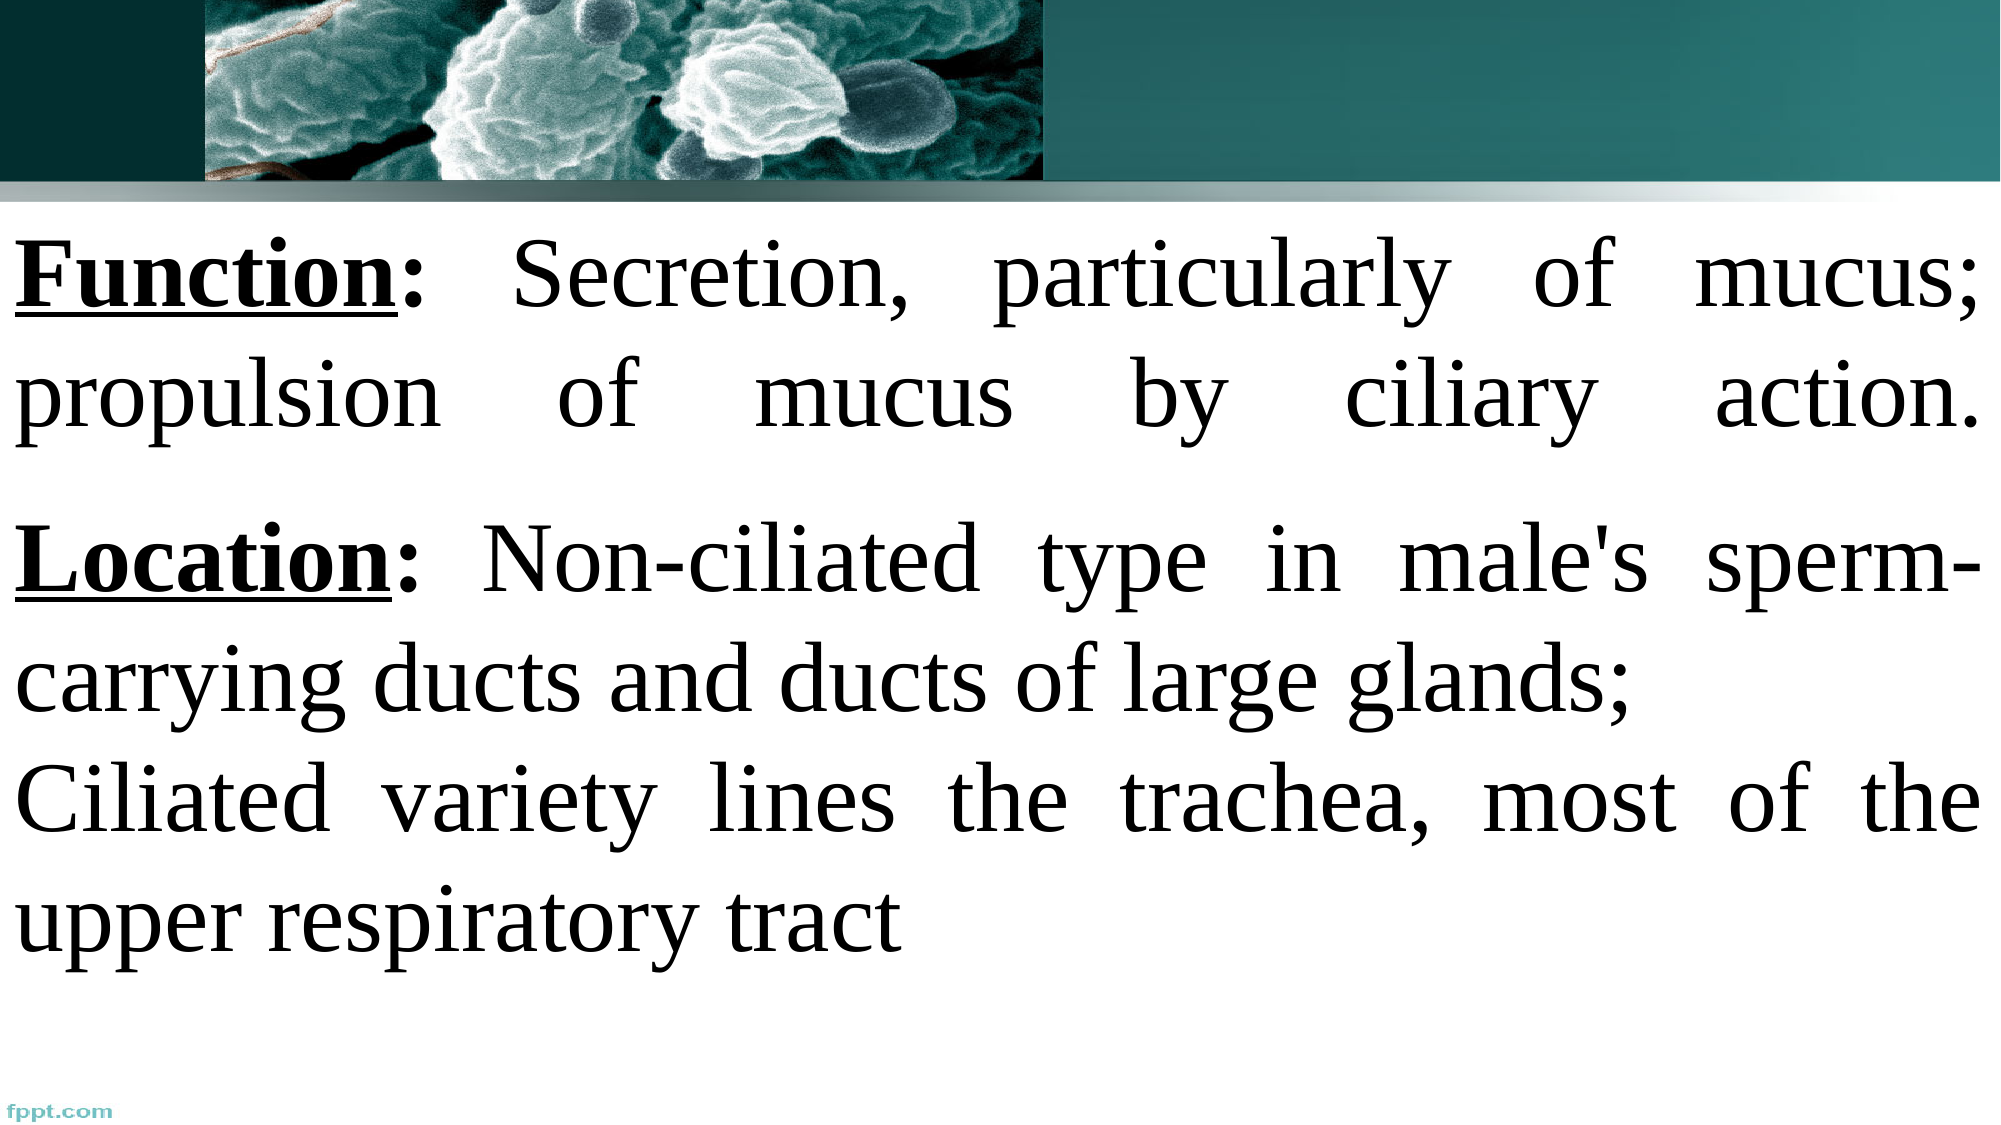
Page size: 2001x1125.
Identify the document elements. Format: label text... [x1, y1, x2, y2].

text_box Function: Secretion, particularly of mucus; propulsion of mucus by ciliary action. Location: Non-ciliated type in male's sperm-carrying ducts and ducts of large glands; Ciliated variety lines the trachea, most of the upper respiratory tract . [0, 199, 2000, 1125]
picture [0, 0, 2001, 1125]
